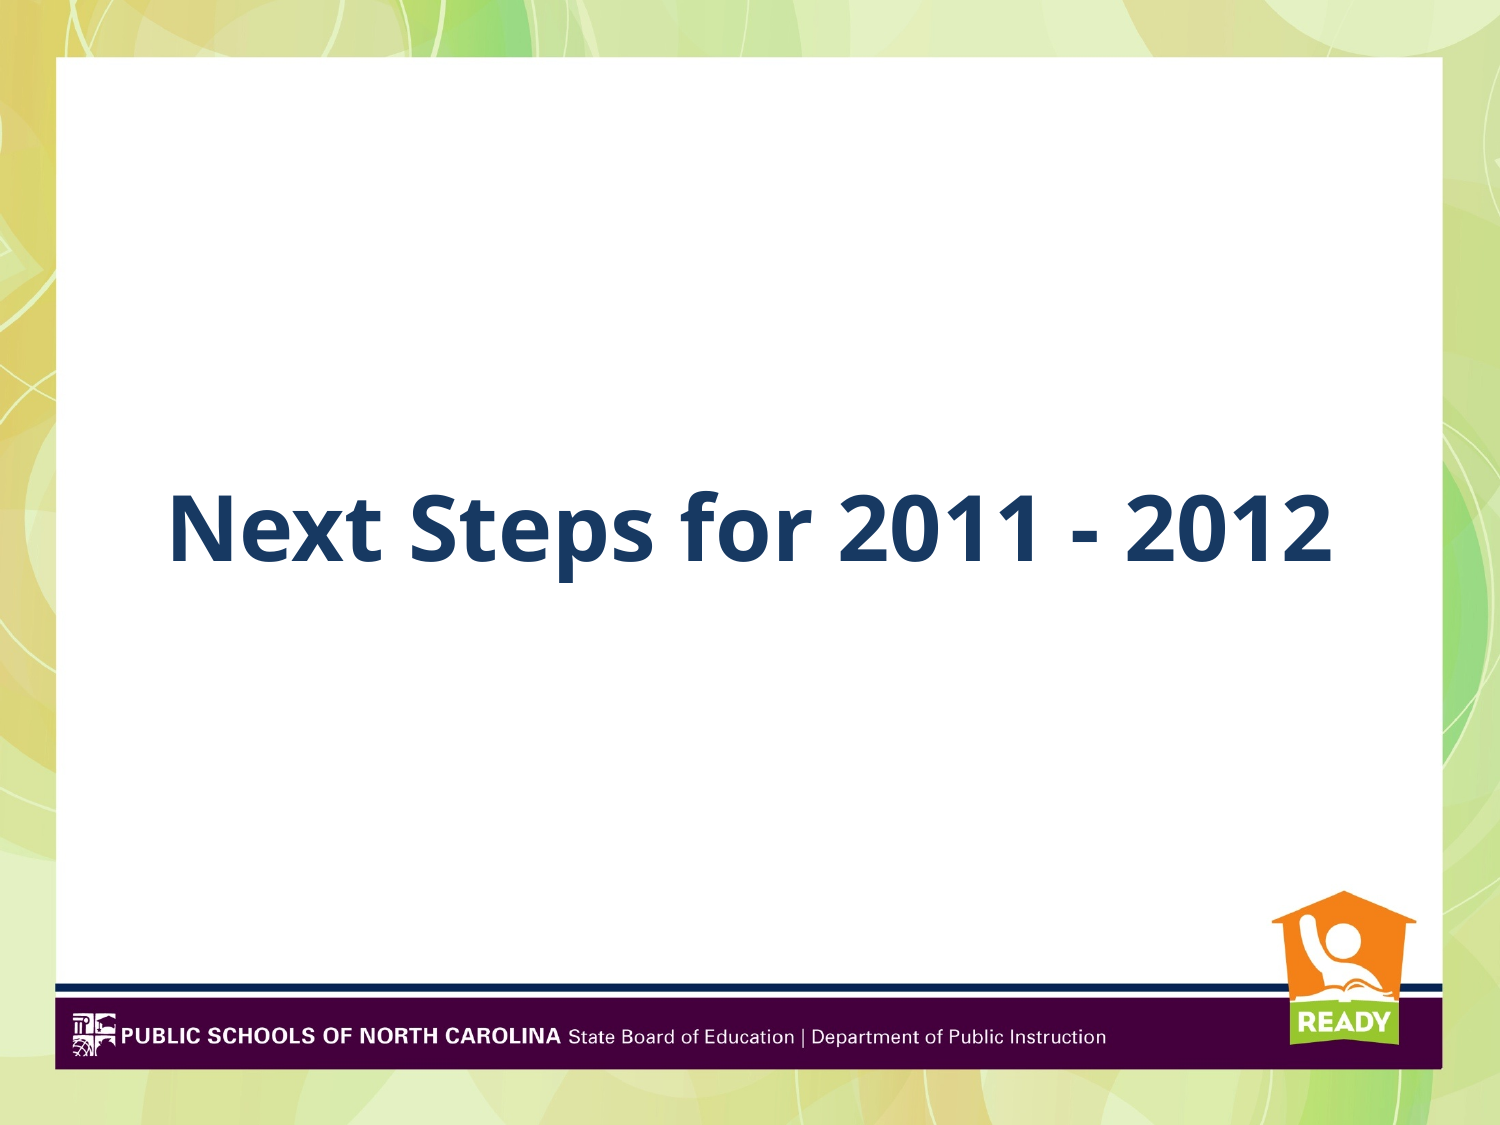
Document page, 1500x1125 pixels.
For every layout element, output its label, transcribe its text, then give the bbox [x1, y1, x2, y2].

title Next Steps for 2011 - 2012 [87, 399, 1413, 650]
picture [0, 0, 1500, 1125]
